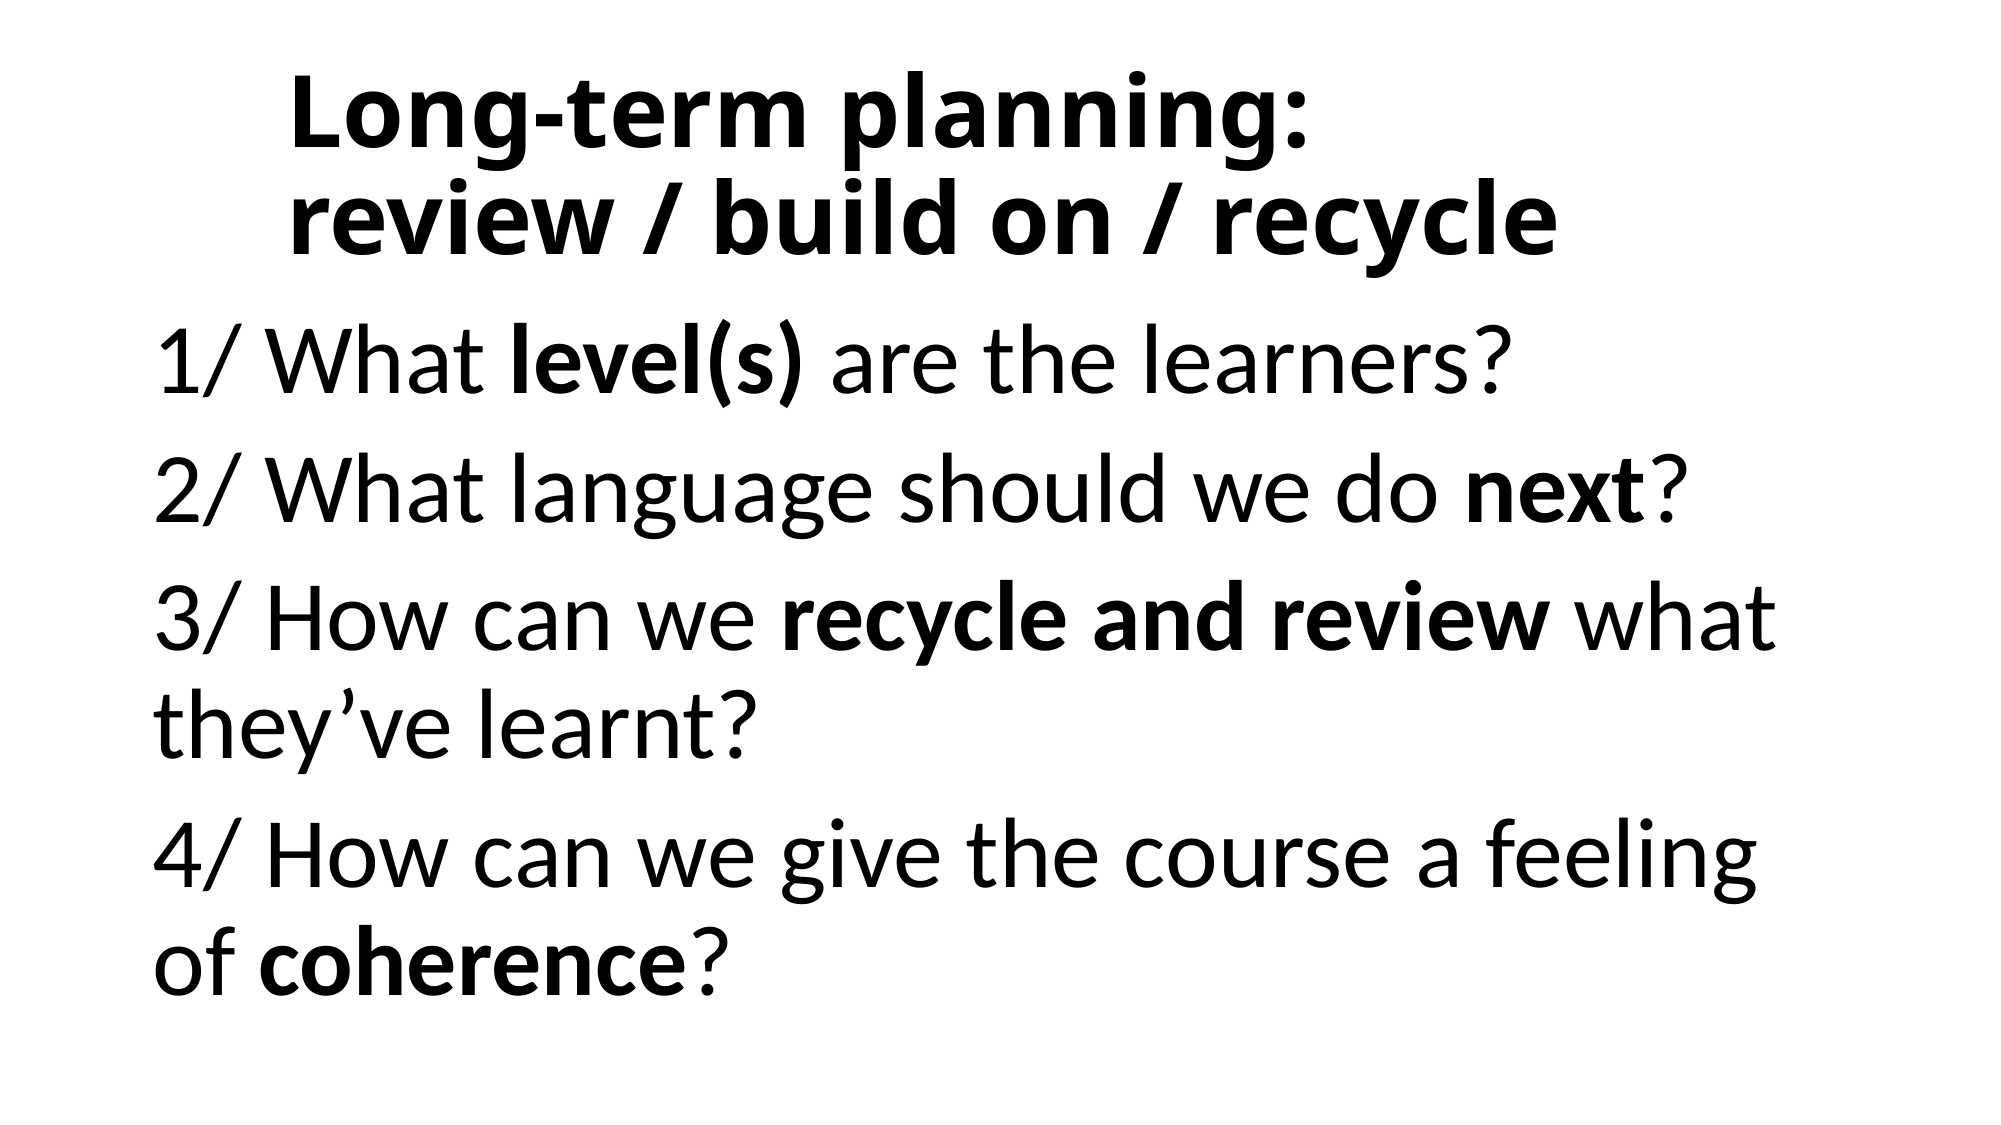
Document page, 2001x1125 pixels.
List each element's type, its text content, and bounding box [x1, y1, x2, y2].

list 1/ What level(s) are the learners? 2/ What language should we do next? 3/ How can we recycle and review what they’ve learnt? 4/ How can we give the course a feeling of coherence? [137, 299, 1863, 1069]
title Long-term planning: review / build on / recycle [271, 59, 1863, 278]
